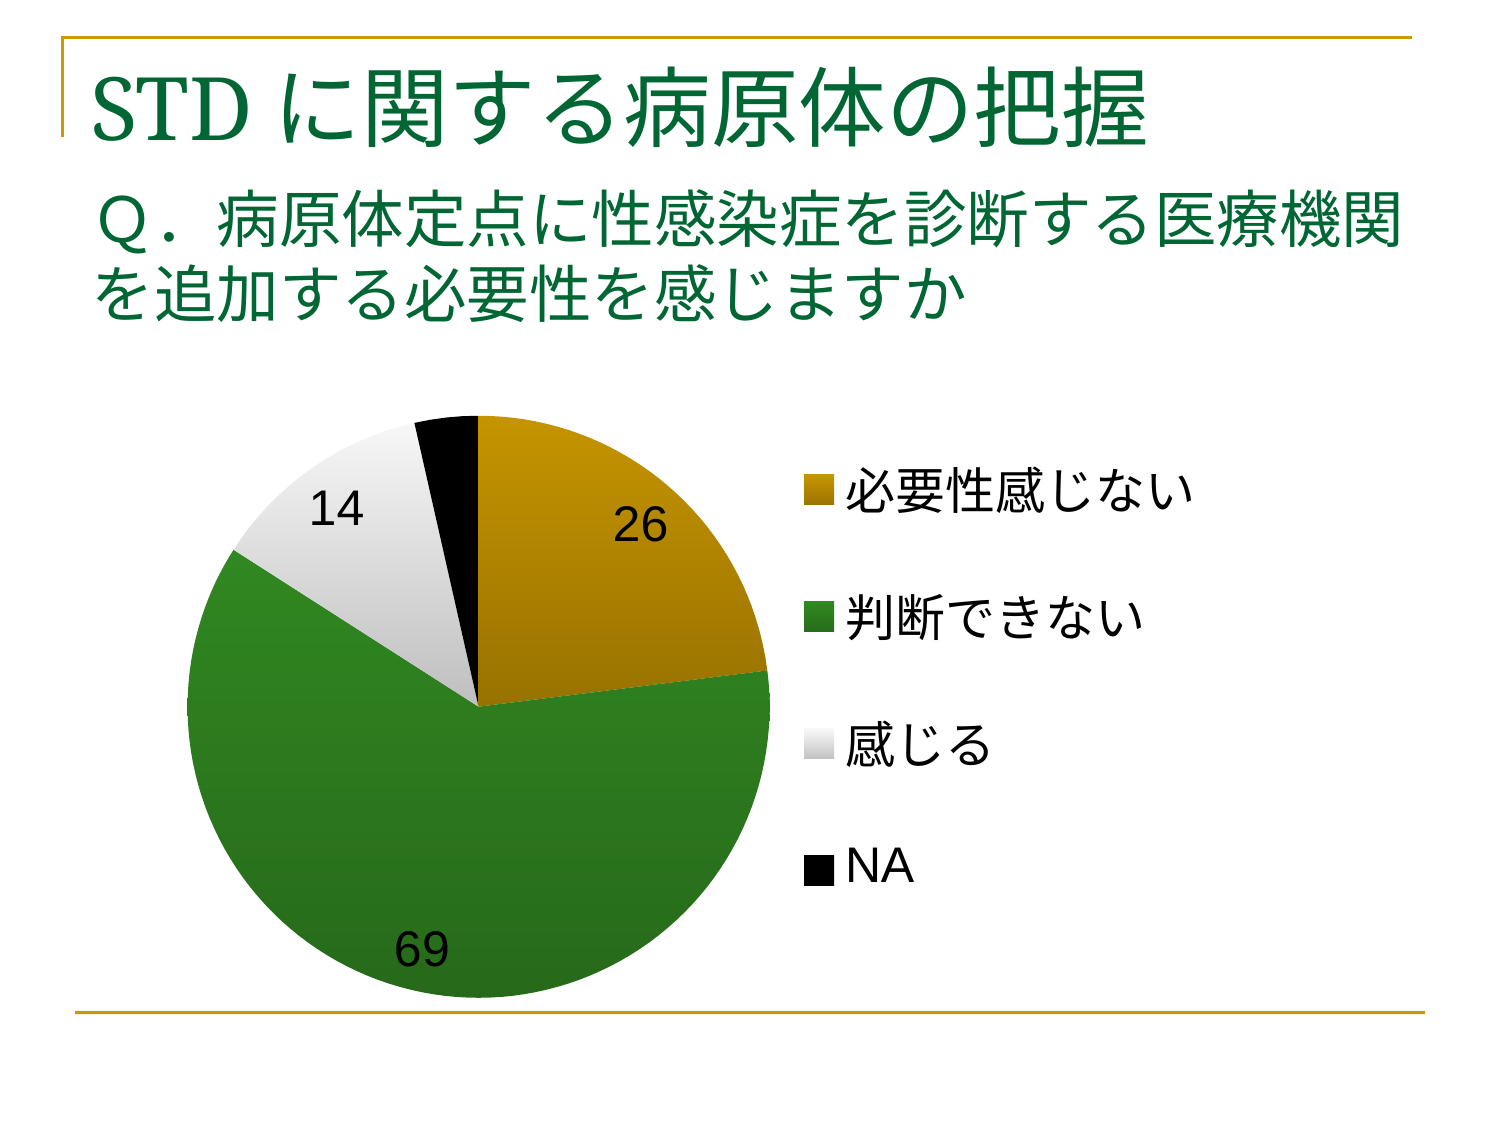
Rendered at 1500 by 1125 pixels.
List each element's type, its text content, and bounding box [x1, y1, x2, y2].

list Ｑ．病原体定点に性感染症を診断する医療機関を追加する必要性を感じますか [76, 172, 1427, 983]
chart [123, 337, 1270, 1012]
title STDに関する病原体の把握 [74, 45, 1426, 233]
